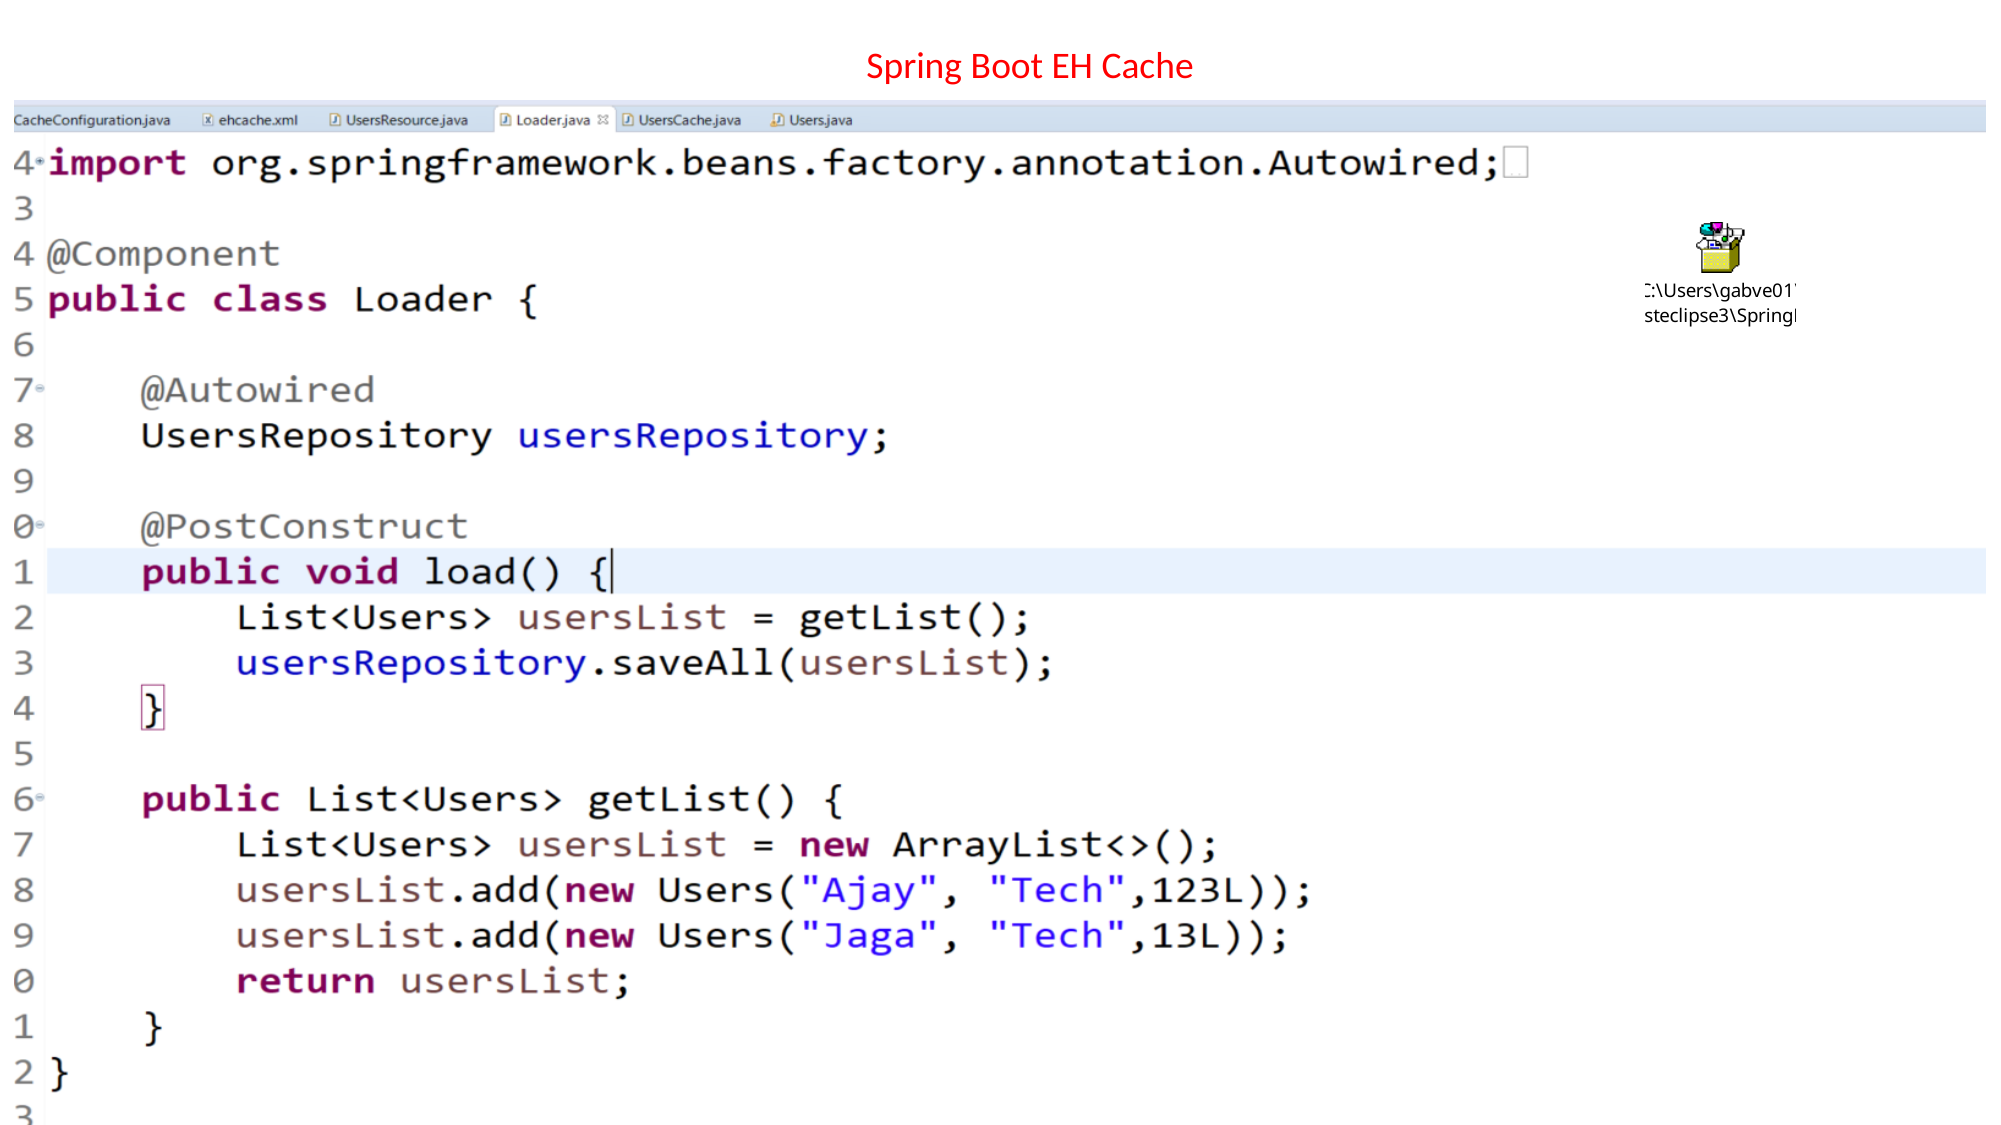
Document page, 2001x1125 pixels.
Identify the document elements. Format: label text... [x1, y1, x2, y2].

text_box Spring Boot EH Cache [508, 0, 1552, 100]
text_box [1645, 222, 1796, 353]
picture [14, 100, 1986, 1125]
